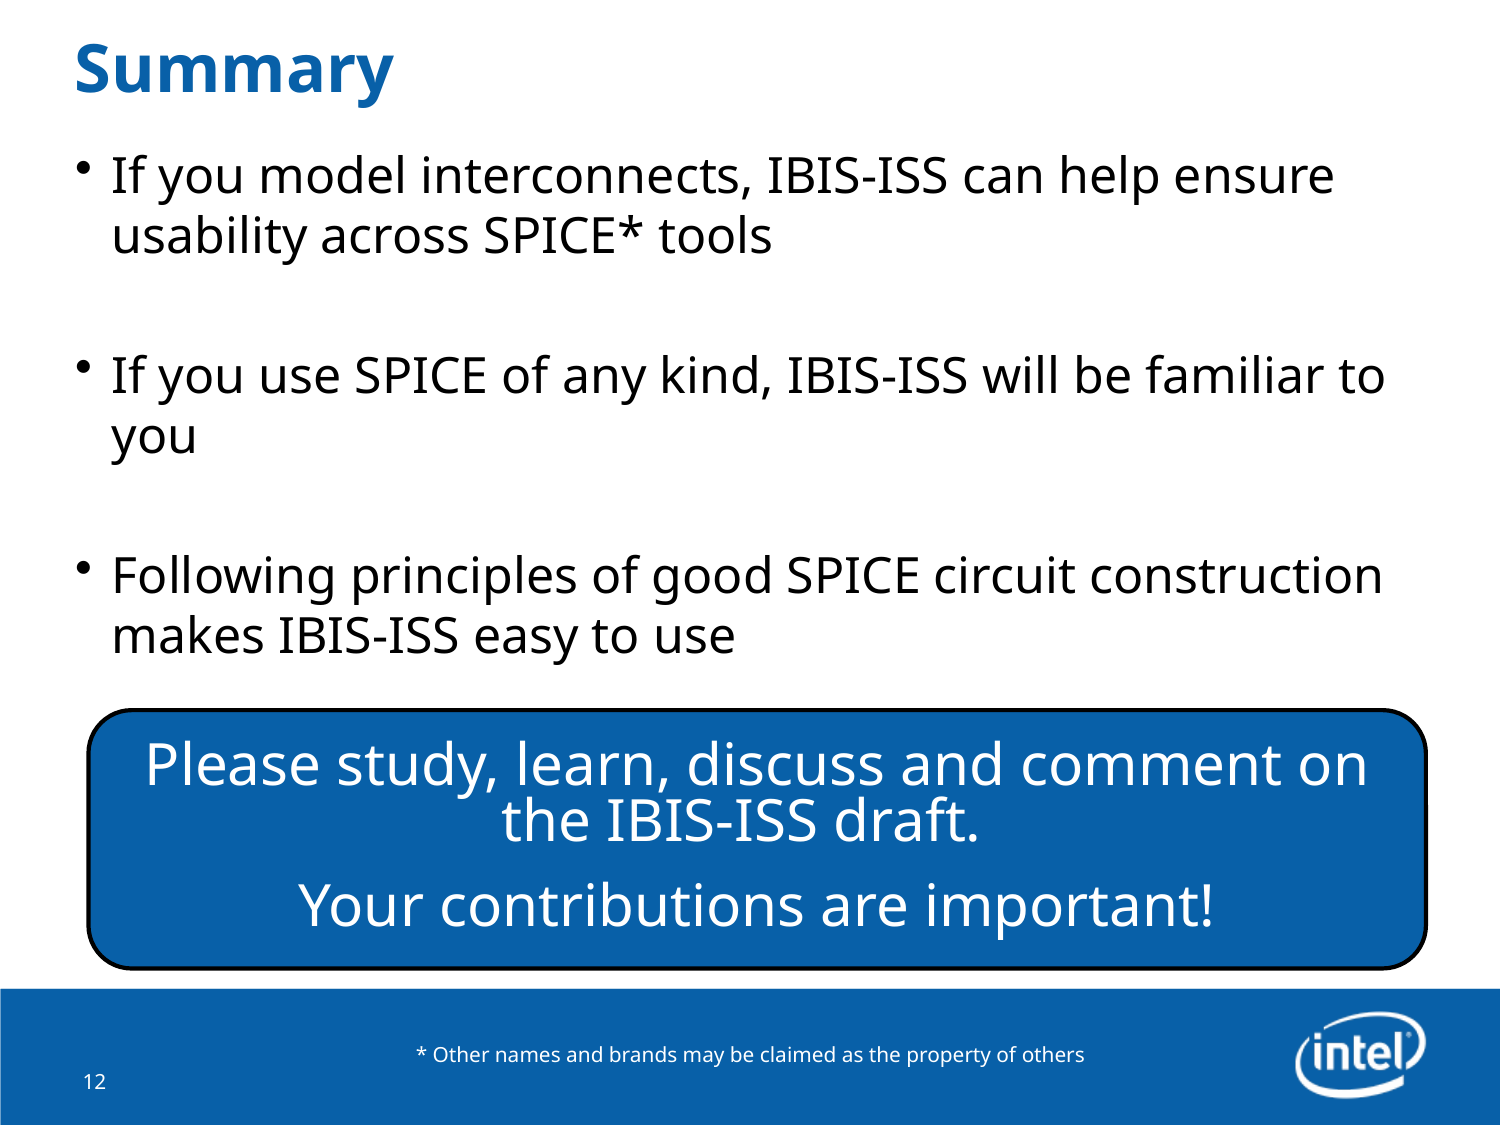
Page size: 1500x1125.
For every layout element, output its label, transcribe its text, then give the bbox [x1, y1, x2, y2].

picture [1294, 1011, 1428, 1101]
list If you model interconnects, IBIS-ISS can help ensure usability across SPICE* tools If you use SPICE of any kind, IBIS-ISS will be familiar to you Following principles of good SPICE circuit construction makes IBIS-ISS easy to use [74, 142, 1426, 1006]
text_box Please study, learn, discuss and comment on the IBIS-ISS draft. Your contributions are important! [86, 708, 1429, 971]
title Summary [74, 25, 1427, 173]
